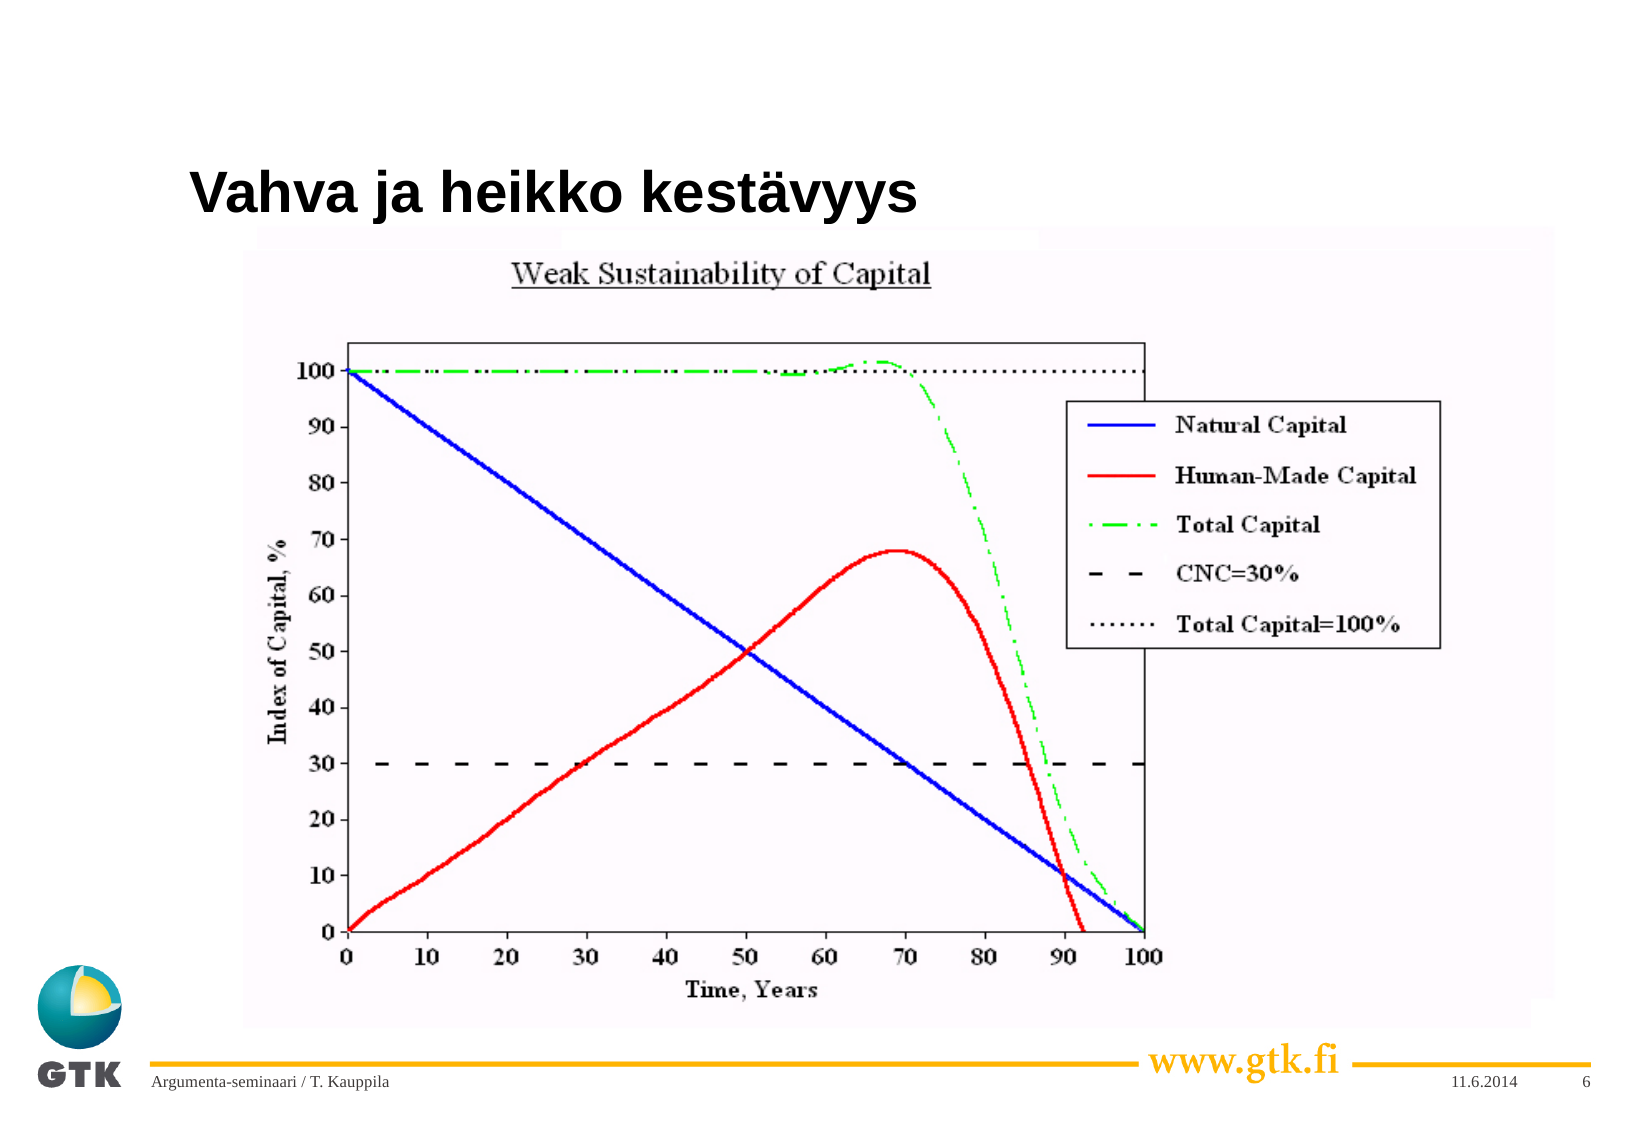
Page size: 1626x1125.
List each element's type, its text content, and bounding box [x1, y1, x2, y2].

title Vahva ja heikko kestävyys [174, 31, 1569, 232]
footer Argumenta-seminaari / T. Kauppila [135, 1069, 1144, 1093]
slide_number 6 [1533, 1069, 1606, 1093]
picture [31, 952, 128, 1094]
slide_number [1344, 1069, 1533, 1093]
picture [142, 224, 1601, 1092]
